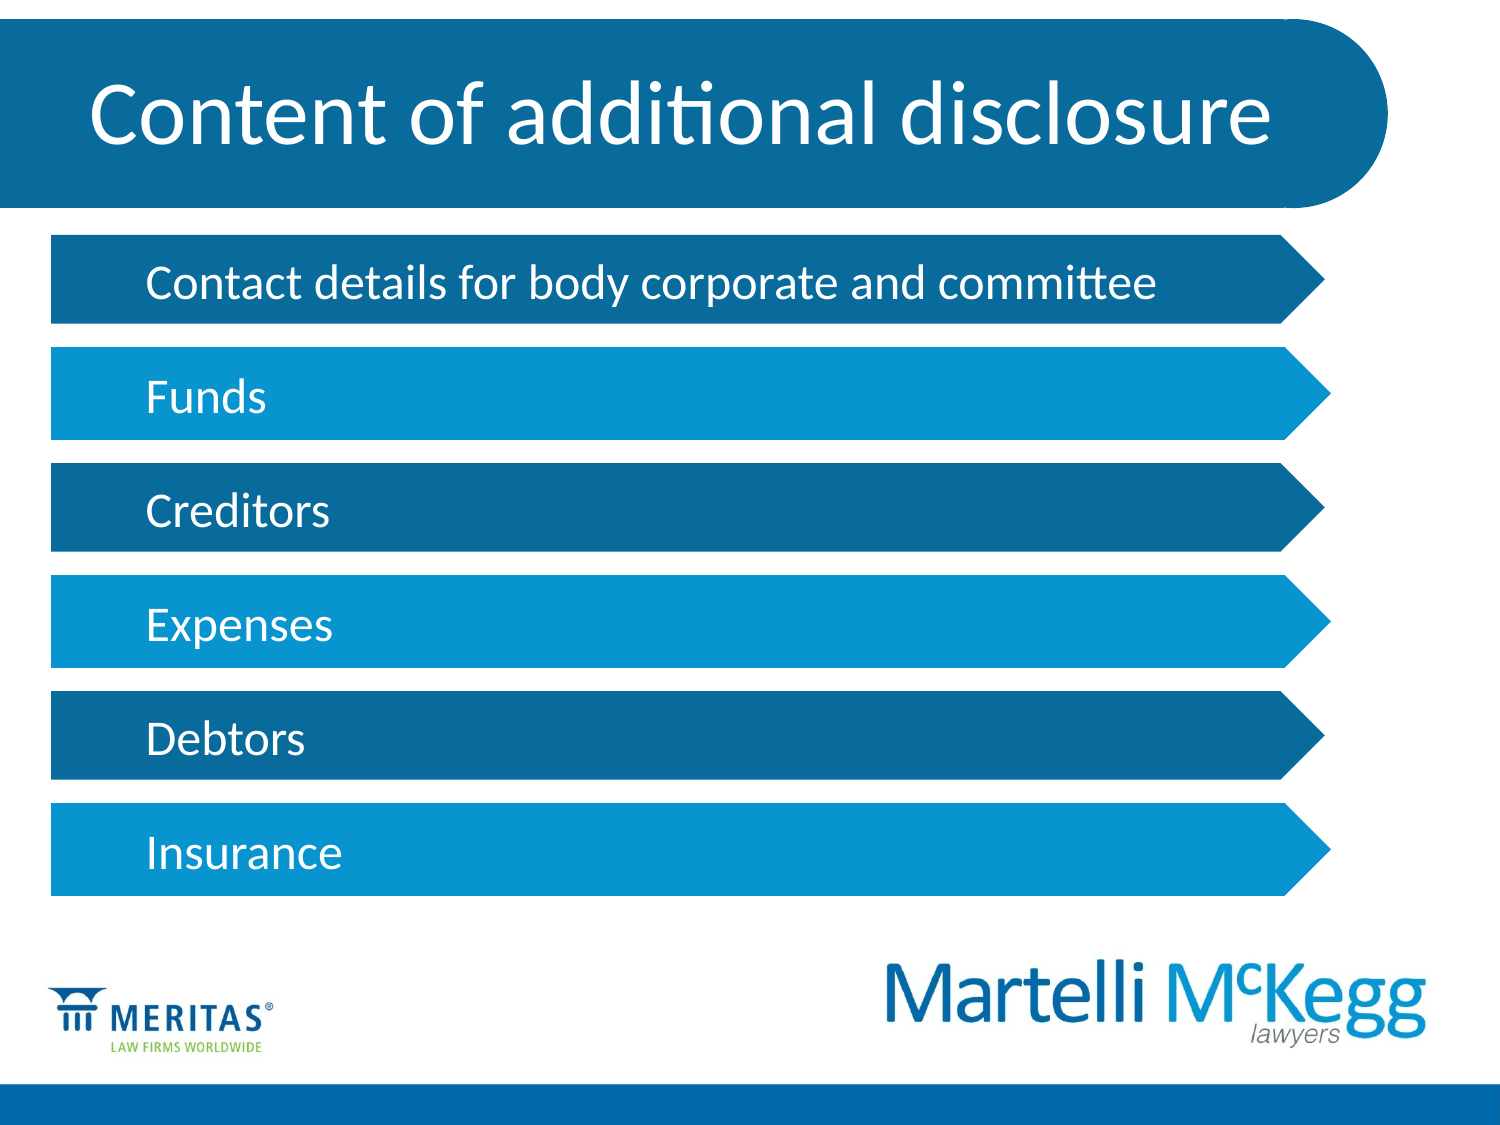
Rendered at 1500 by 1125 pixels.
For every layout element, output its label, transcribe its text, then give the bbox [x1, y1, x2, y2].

text_box Funds [48, 344, 1334, 442]
title Content of additional disclosure [75, 45, 1425, 233]
text_box Debtors [48, 689, 1327, 782]
text_box Insurance [48, 800, 1334, 898]
text_box Creditors [48, 460, 1327, 554]
picture [0, 0, 1500, 1125]
text_box Contact details for body corporate and committee [48, 232, 1327, 326]
text_box Expenses [48, 572, 1334, 670]
